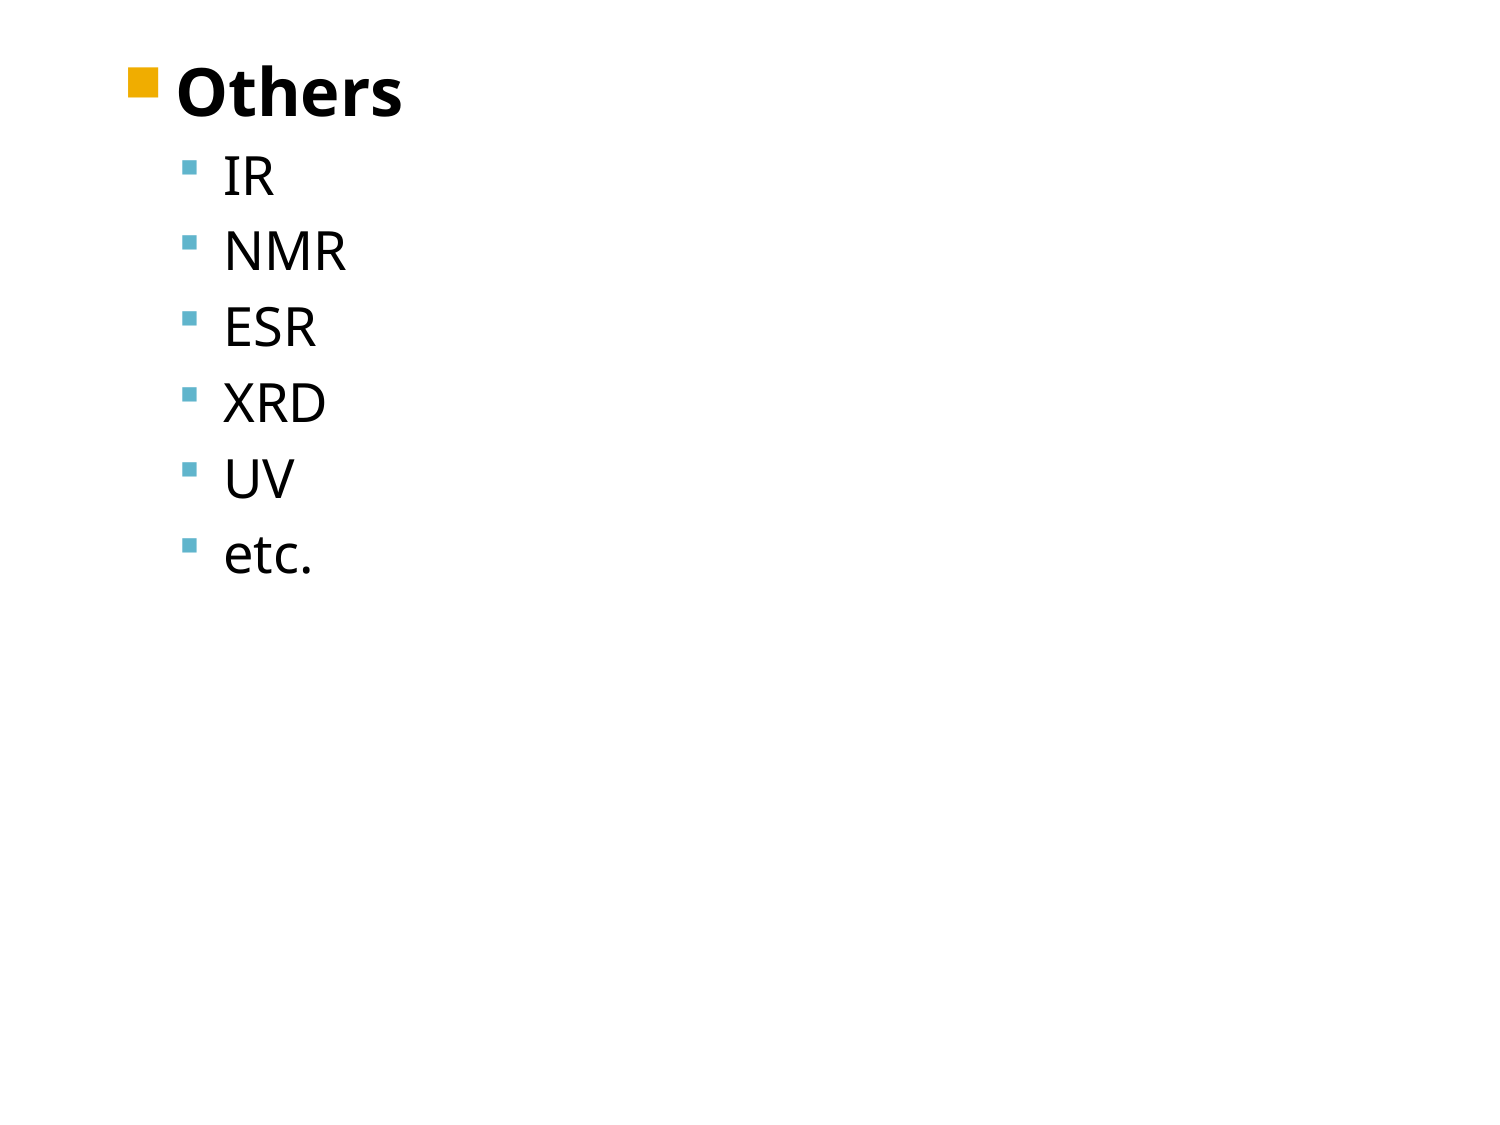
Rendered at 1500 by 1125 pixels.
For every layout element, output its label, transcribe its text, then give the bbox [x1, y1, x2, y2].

text_box Others IR NMR ESR XRD UV etc. [88, 42, 1424, 592]
